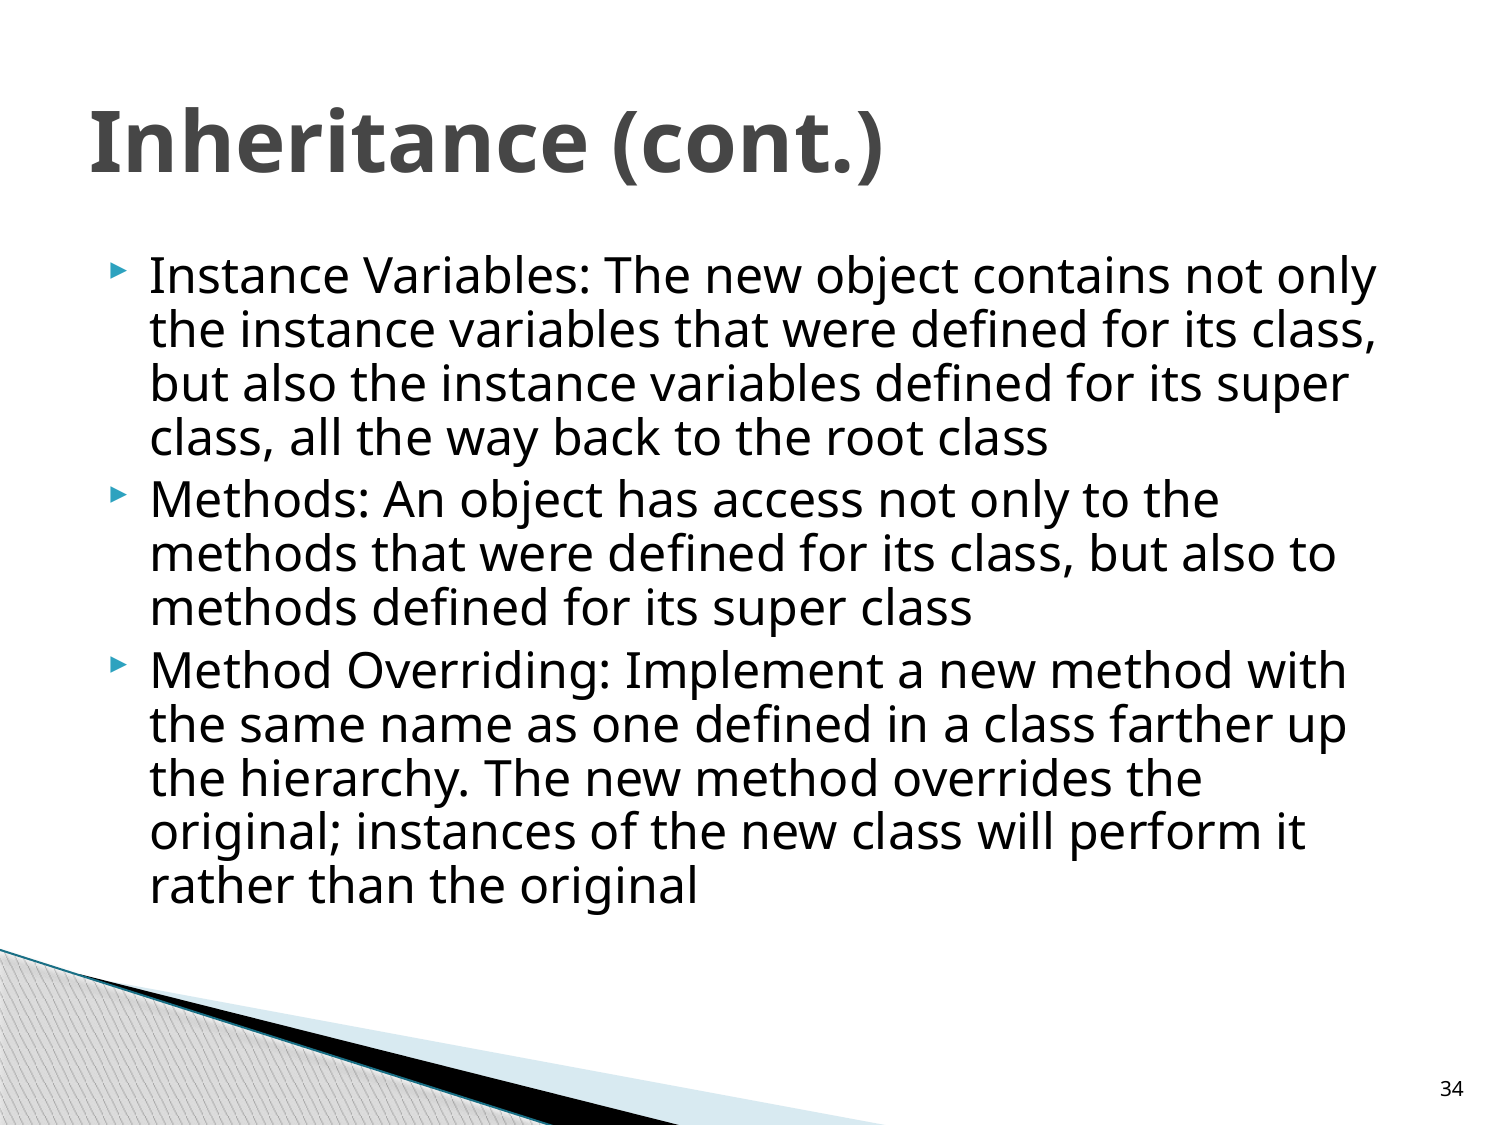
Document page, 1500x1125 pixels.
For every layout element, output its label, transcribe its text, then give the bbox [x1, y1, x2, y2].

list Instance Variables: The new object contains not only the instance variables that were defined for its class, but also the instance variables defined for its super class, all the way back to the root class Methods: An object has access not only to the methods that were defined for its class, but also to methods defined for its super class Method Overriding: Implement a new method with the same name as one defined in a class farther up the hierarchy. The new method overrides the original; instances of the new class will perform it rather than the original [75, 243, 1425, 986]
slide_number 34 [1418, 1051, 1479, 1112]
title Inheritance (cont.) [75, 45, 1425, 233]
